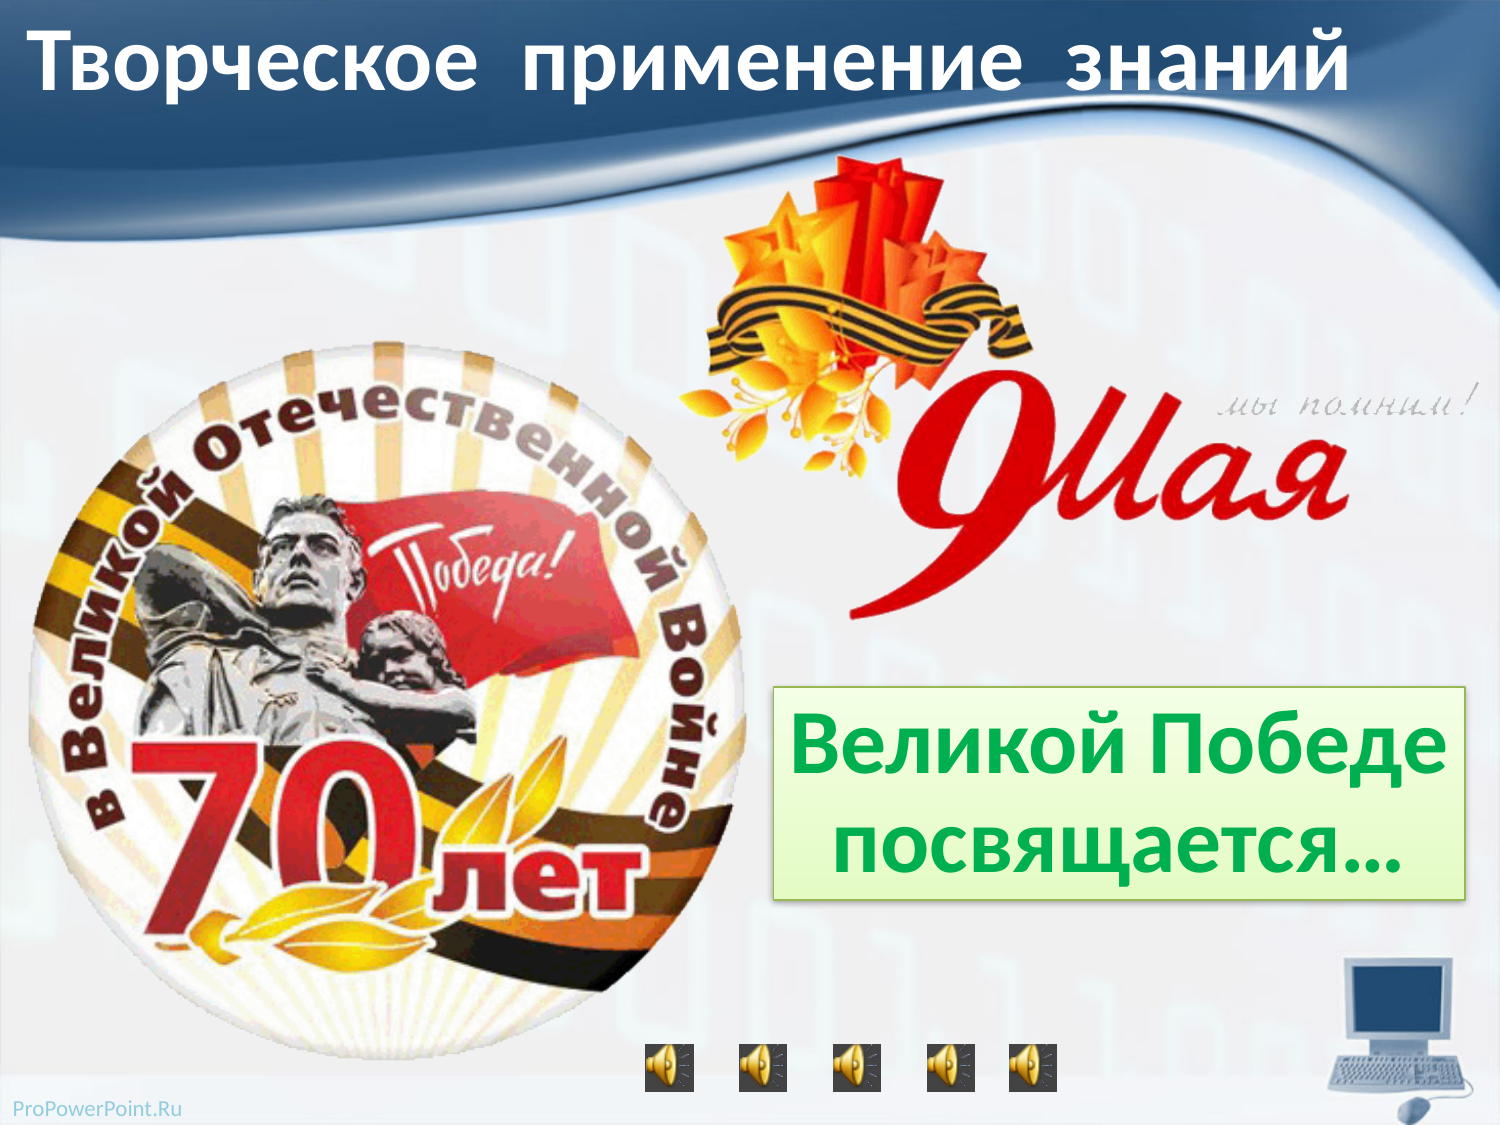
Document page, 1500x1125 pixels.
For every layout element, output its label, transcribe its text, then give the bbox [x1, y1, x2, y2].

title Творческое применение знаний [11, 0, 1395, 118]
text_box Великой Победе посвящается… [777, 686, 1466, 901]
picture [0, 0, 1500, 1125]
